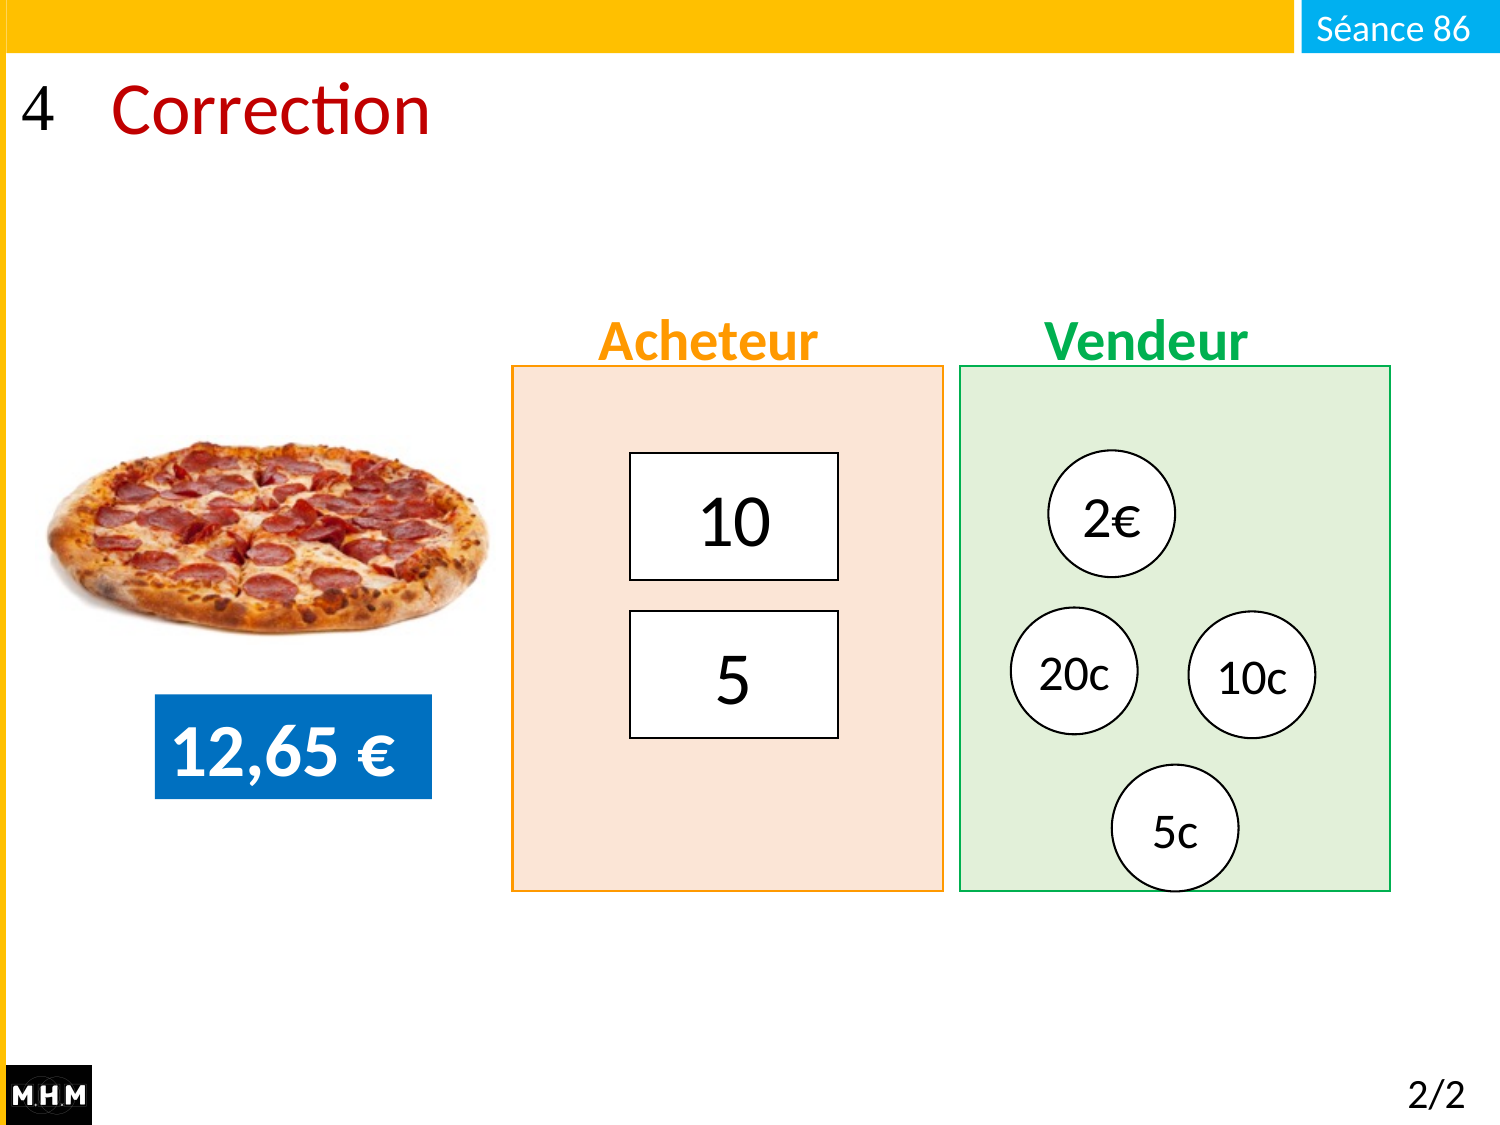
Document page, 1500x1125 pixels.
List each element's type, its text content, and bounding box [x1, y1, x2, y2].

picture [6, 1065, 92, 1125]
list 2/2 [1373, 1064, 1500, 1125]
text_box 10 [629, 452, 839, 581]
picture [35, 435, 496, 645]
text_box 5c [1110, 763, 1240, 893]
text_box 20c [1009, 606, 1139, 736]
text_box 2€ [1047, 449, 1177, 579]
text_box [959, 380, 1391, 892]
text_box Acheteur [583, 280, 1029, 380]
text_box Vendeur [1029, 280, 1500, 380]
text_box [511, 365, 944, 892]
text_box 5 [629, 610, 839, 739]
text_box 12,65 € [154, 694, 432, 800]
title Correction [96, 60, 1391, 160]
text_box 10c [1187, 610, 1317, 740]
